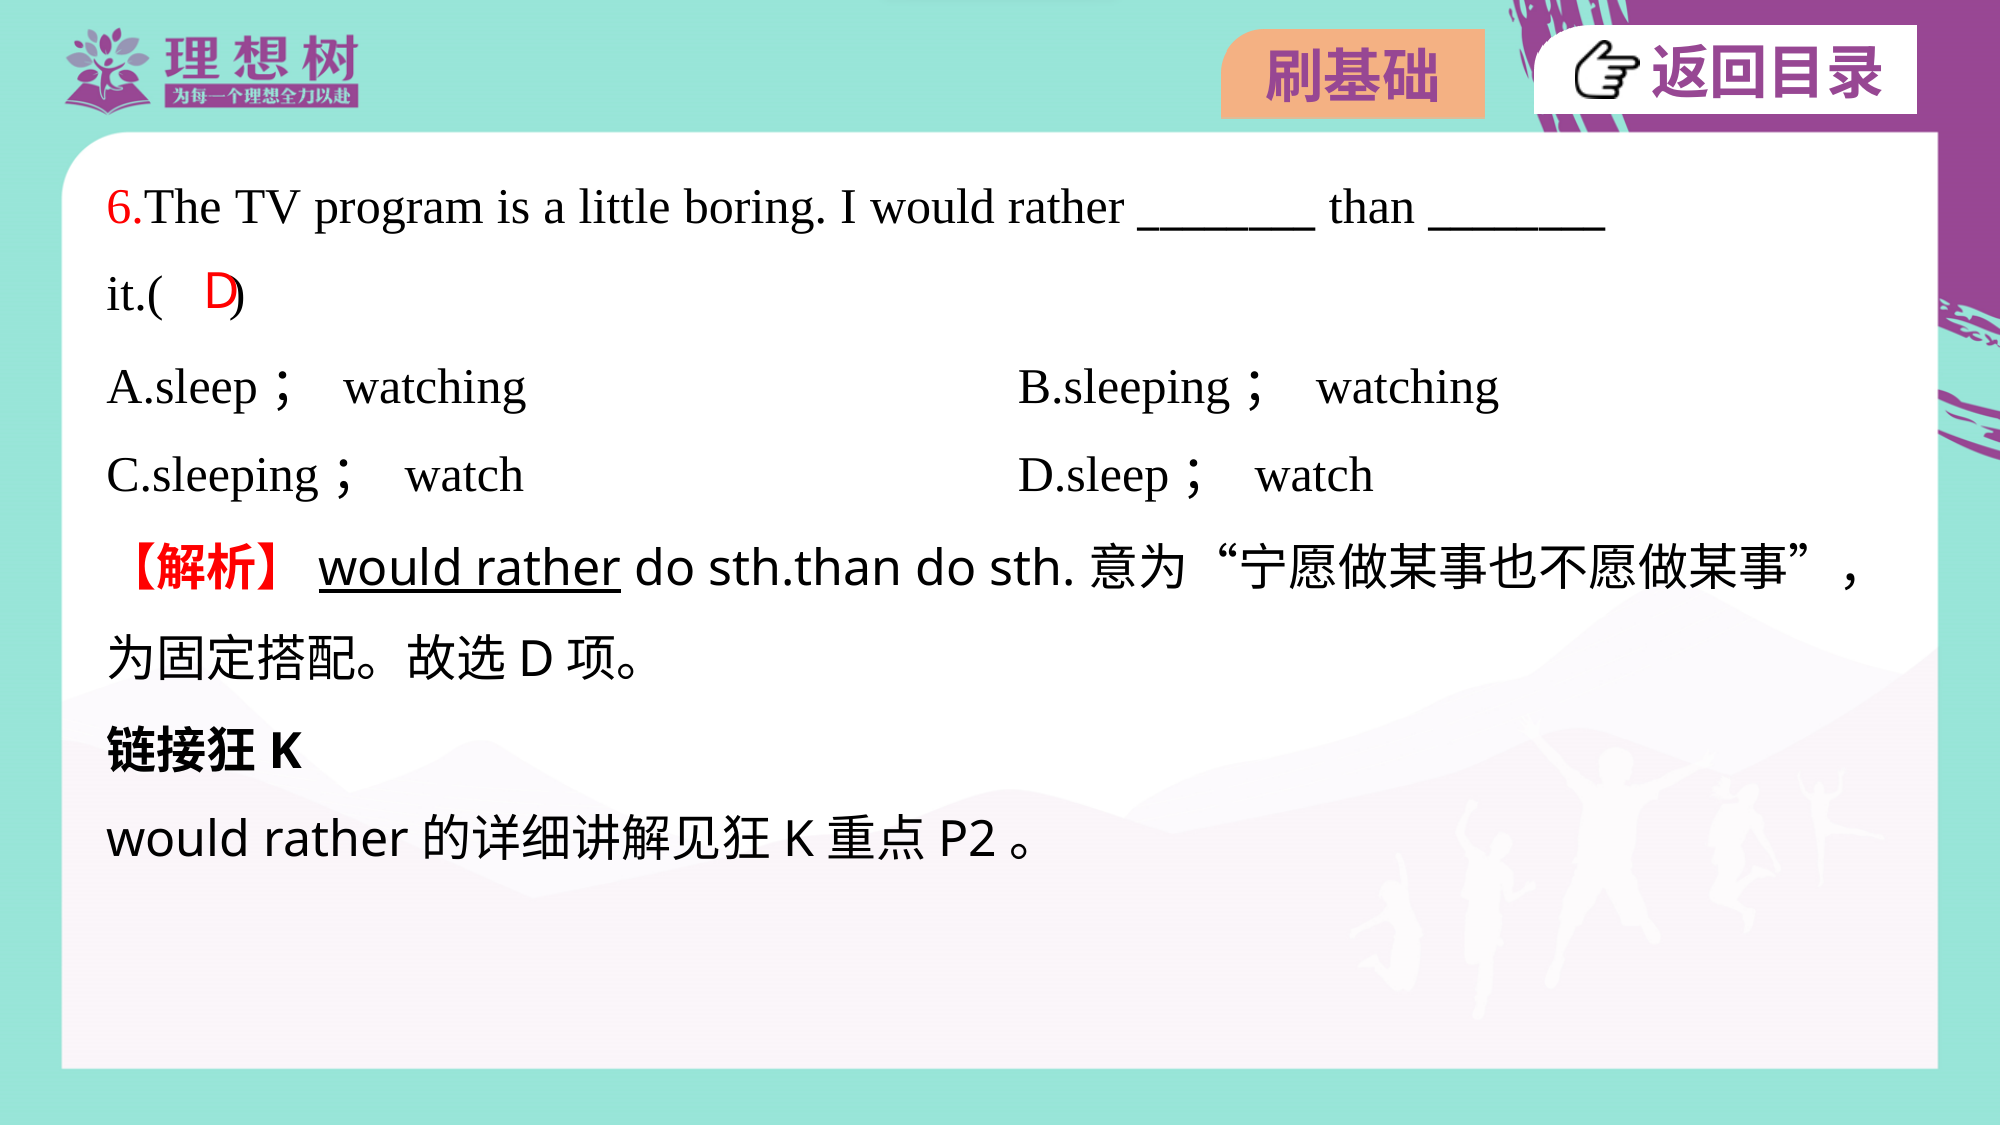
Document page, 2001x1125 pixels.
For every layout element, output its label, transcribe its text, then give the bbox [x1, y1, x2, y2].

text_box A.sleep； watching B.sleeping； watching C.sleeping； watch D.sleep； watch [106, 322, 1895, 492]
text_box D [190, 231, 253, 310]
text_box 6.The TV program is a little boring. I would rather ________ than ________ it.( ) [106, 141, 1895, 312]
picture [0, 0, 2000, 1125]
text_box 【解析】would rather do sth.than do sth.意为“宁愿做某事也不愿做某事”， 为固定搭配。故选D项。 链接狂K would rather的详细讲解见狂K重点P2。 [106, 503, 1895, 857]
